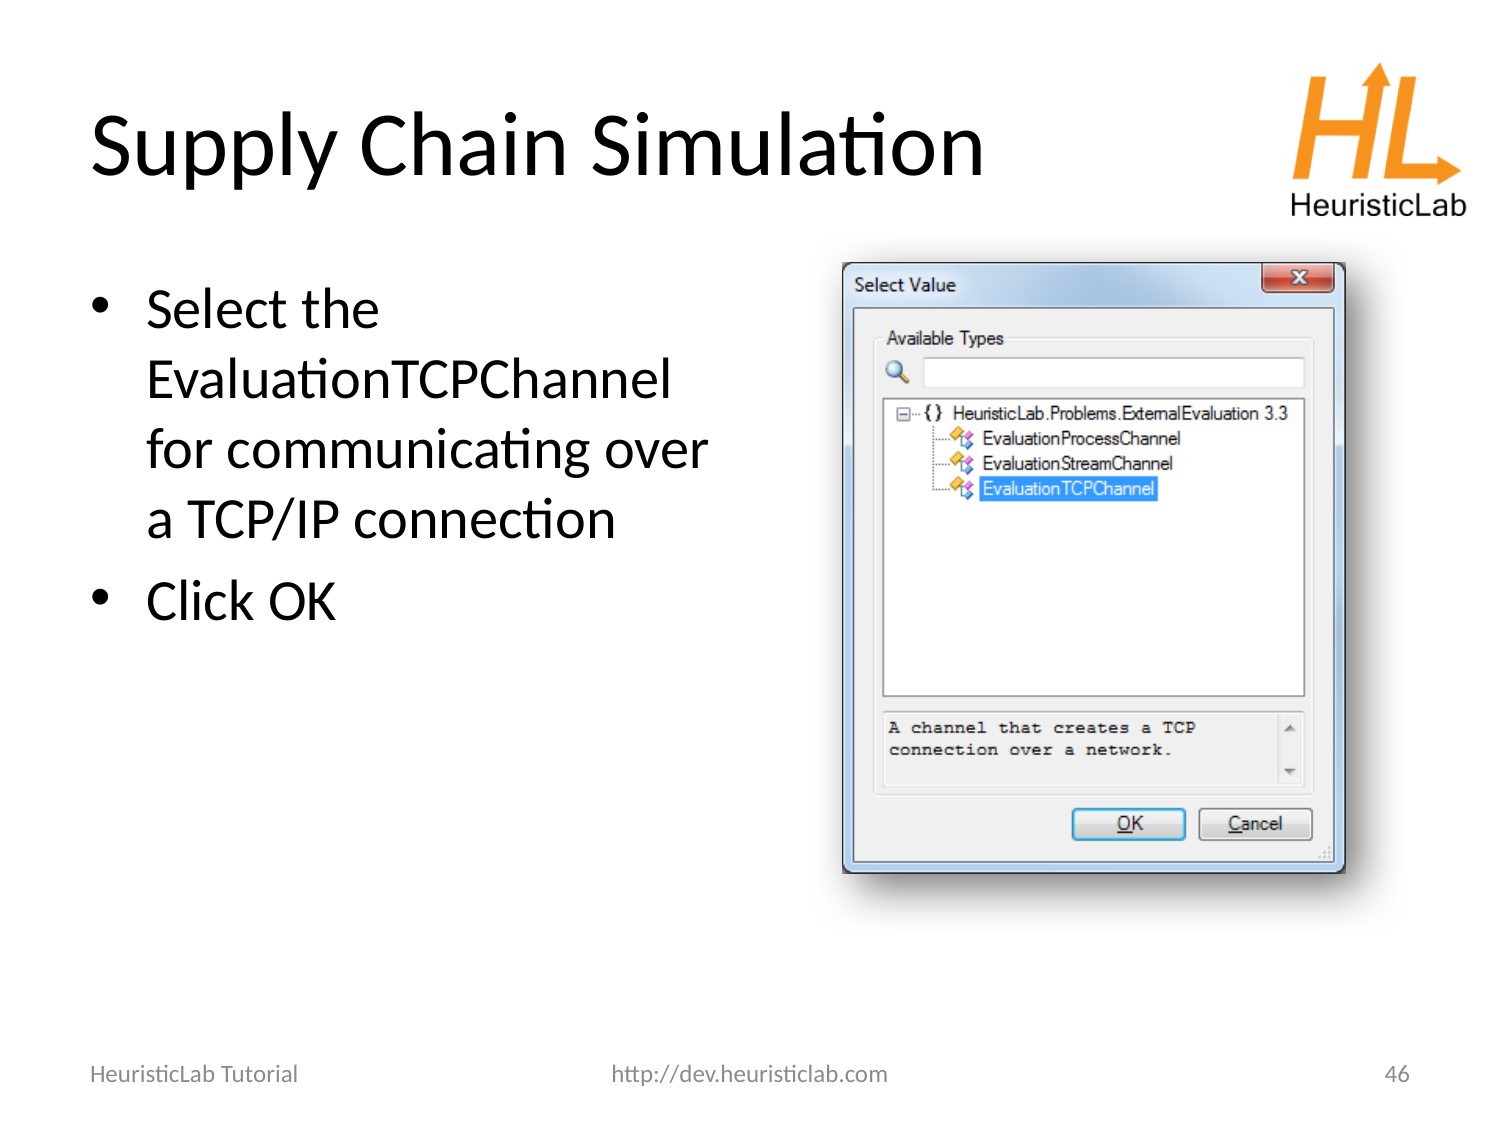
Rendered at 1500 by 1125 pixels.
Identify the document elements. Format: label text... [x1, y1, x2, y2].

footer http://dev.heuristiclab.com [512, 1042, 988, 1103]
list Select the EvaluationTCPChannel for communicating over a TCP/IP connection Click OK [75, 262, 738, 1005]
picture [841, 262, 1346, 874]
slide_number 46 [1074, 1042, 1425, 1103]
title Supply Chain Simulation [75, 45, 1282, 233]
slide_number HeuristicLab Tutorial [75, 1042, 425, 1103]
picture [1281, 27, 1474, 244]
